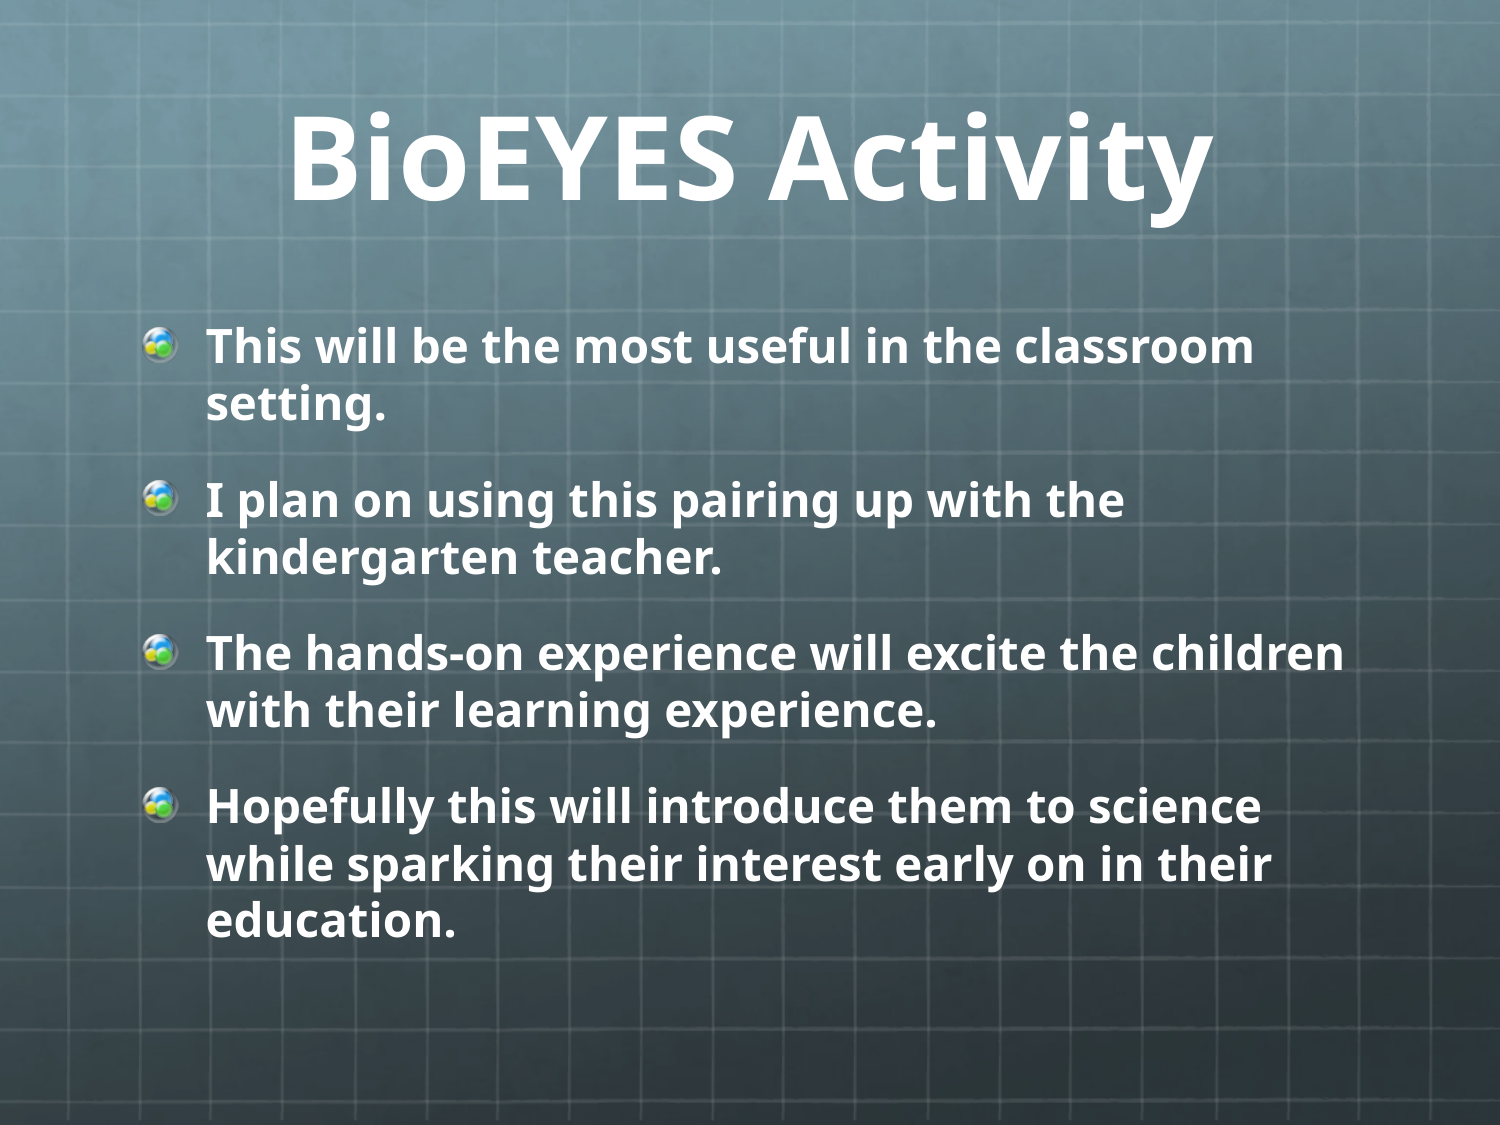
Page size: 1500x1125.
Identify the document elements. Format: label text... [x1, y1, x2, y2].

picture [0, 0, 1500, 1125]
list This will be the most useful in the classroom setting. I plan on using this pairing up with the kindergarten teacher. The hands-on experience will excite the children with their learning experience. Hopefully this will introduce them to science while sparking their interest early on in their education. [127, 308, 1372, 958]
title BioEYES Activity [127, 17, 1372, 289]
